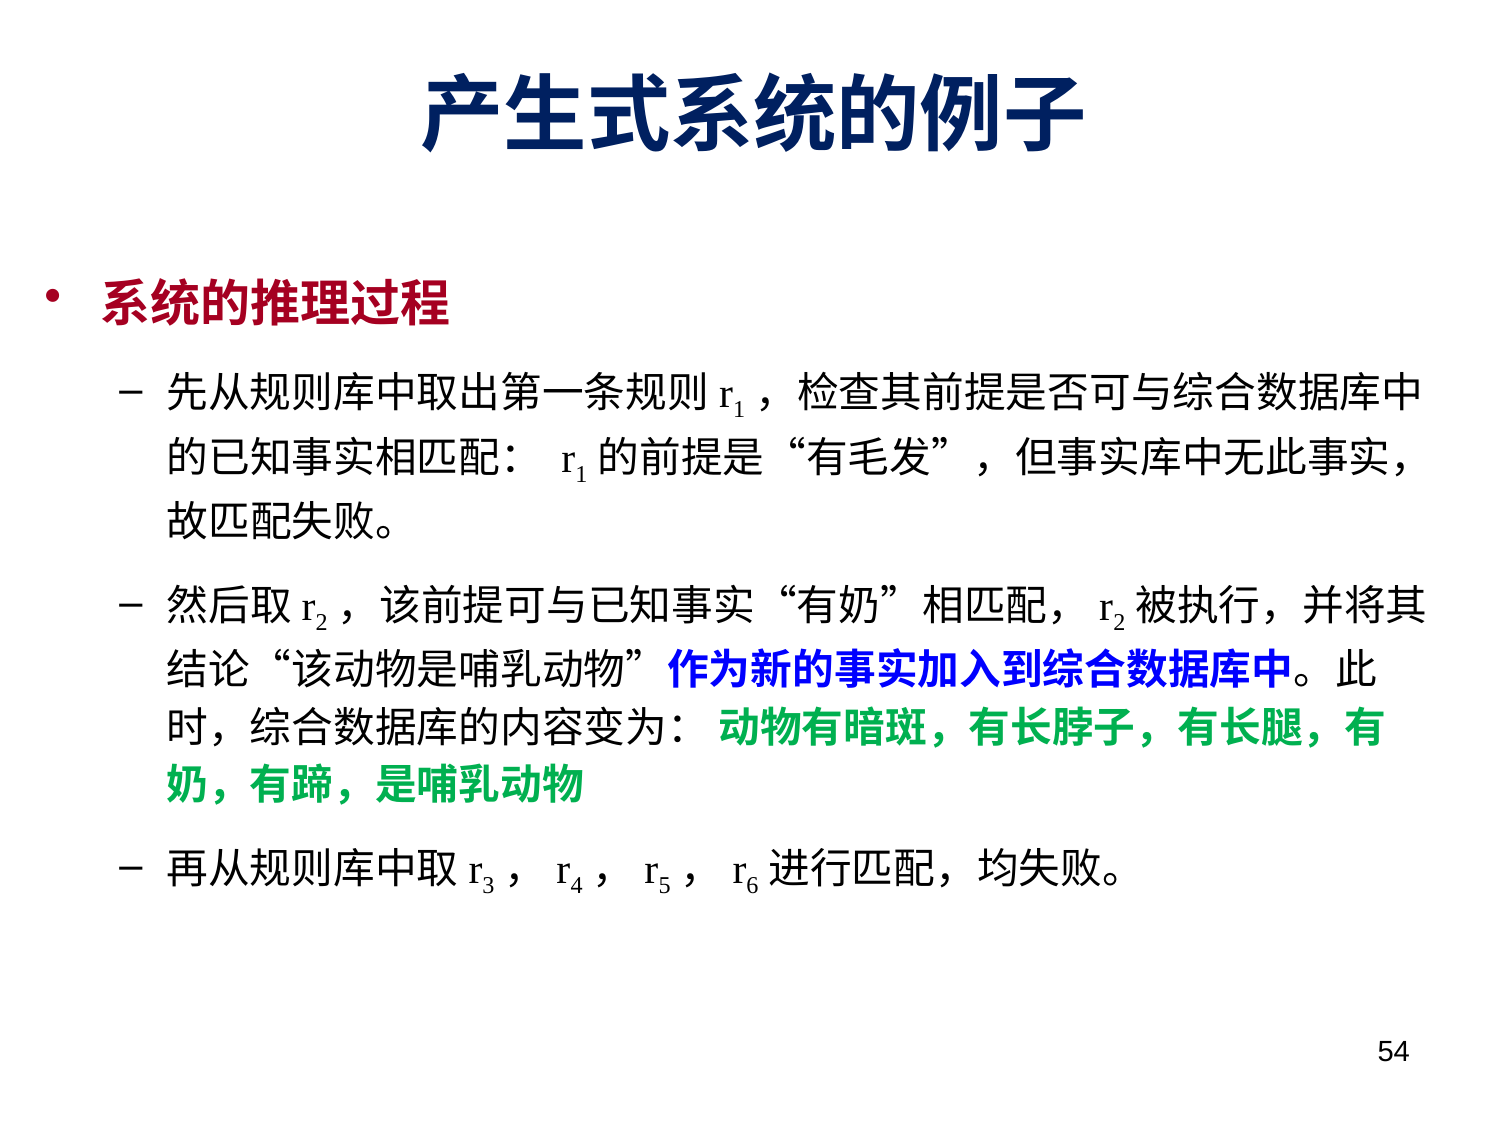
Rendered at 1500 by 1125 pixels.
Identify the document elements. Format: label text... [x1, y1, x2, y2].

list 系统的推理过程 先从规则库中取出第一条规则r1，检查其前提是否可与综合数据库中的已知事实相匹配： r1的前提是“有毛发”，但事实库中无此事实，故匹配失败。 然后取r2，该前提可与已知事实“有奶”相匹配，r2被执行，并将其结论“该动物是哺乳动物”作为新的事实加入到综合数据库中。此时，综合数据库的内容变为： 动物有暗斑，有长脖子，有长腿，有奶，有蹄，是哺乳动物 再从规则库中取r3，r4，r5，r6进行匹配，均失败。 [29, 255, 1471, 982]
slide_number 54 [1074, 1024, 1425, 1103]
title 产生式系统的例子 [53, 36, 1455, 186]
